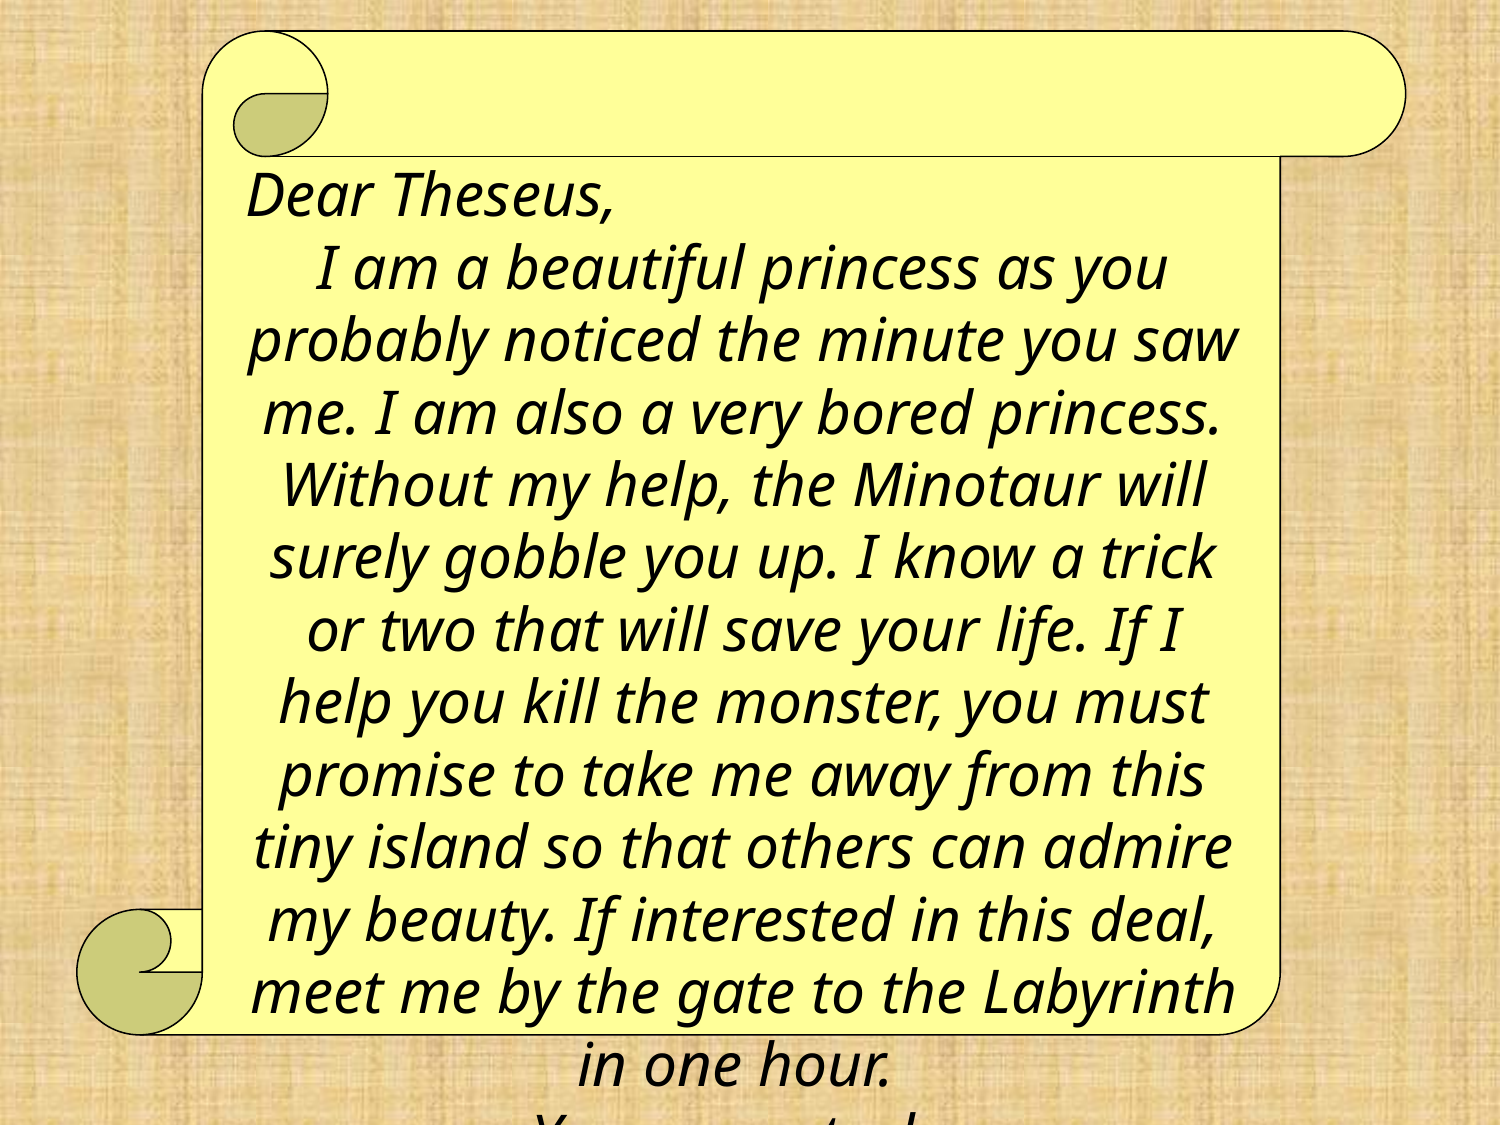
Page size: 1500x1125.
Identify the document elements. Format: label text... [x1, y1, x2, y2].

picture [0, 0, 1500, 1125]
text_box Dear Theseus, I am a beautiful princess as you probably noticed the minute you saw me. I am also a very bored princess. Without my help, the Minotaur will surely gobble you up. I know a trick or two that will save your life. If I help you kill the monster, you must promise to take me away from this tiny island so that others can admire my beauty. If interested in this deal, meet me by the gate to the Labyrinth in one hour. Yours very truly, Princess Ariadne [230, 148, 1258, 1125]
text_box [76, 31, 1406, 1035]
